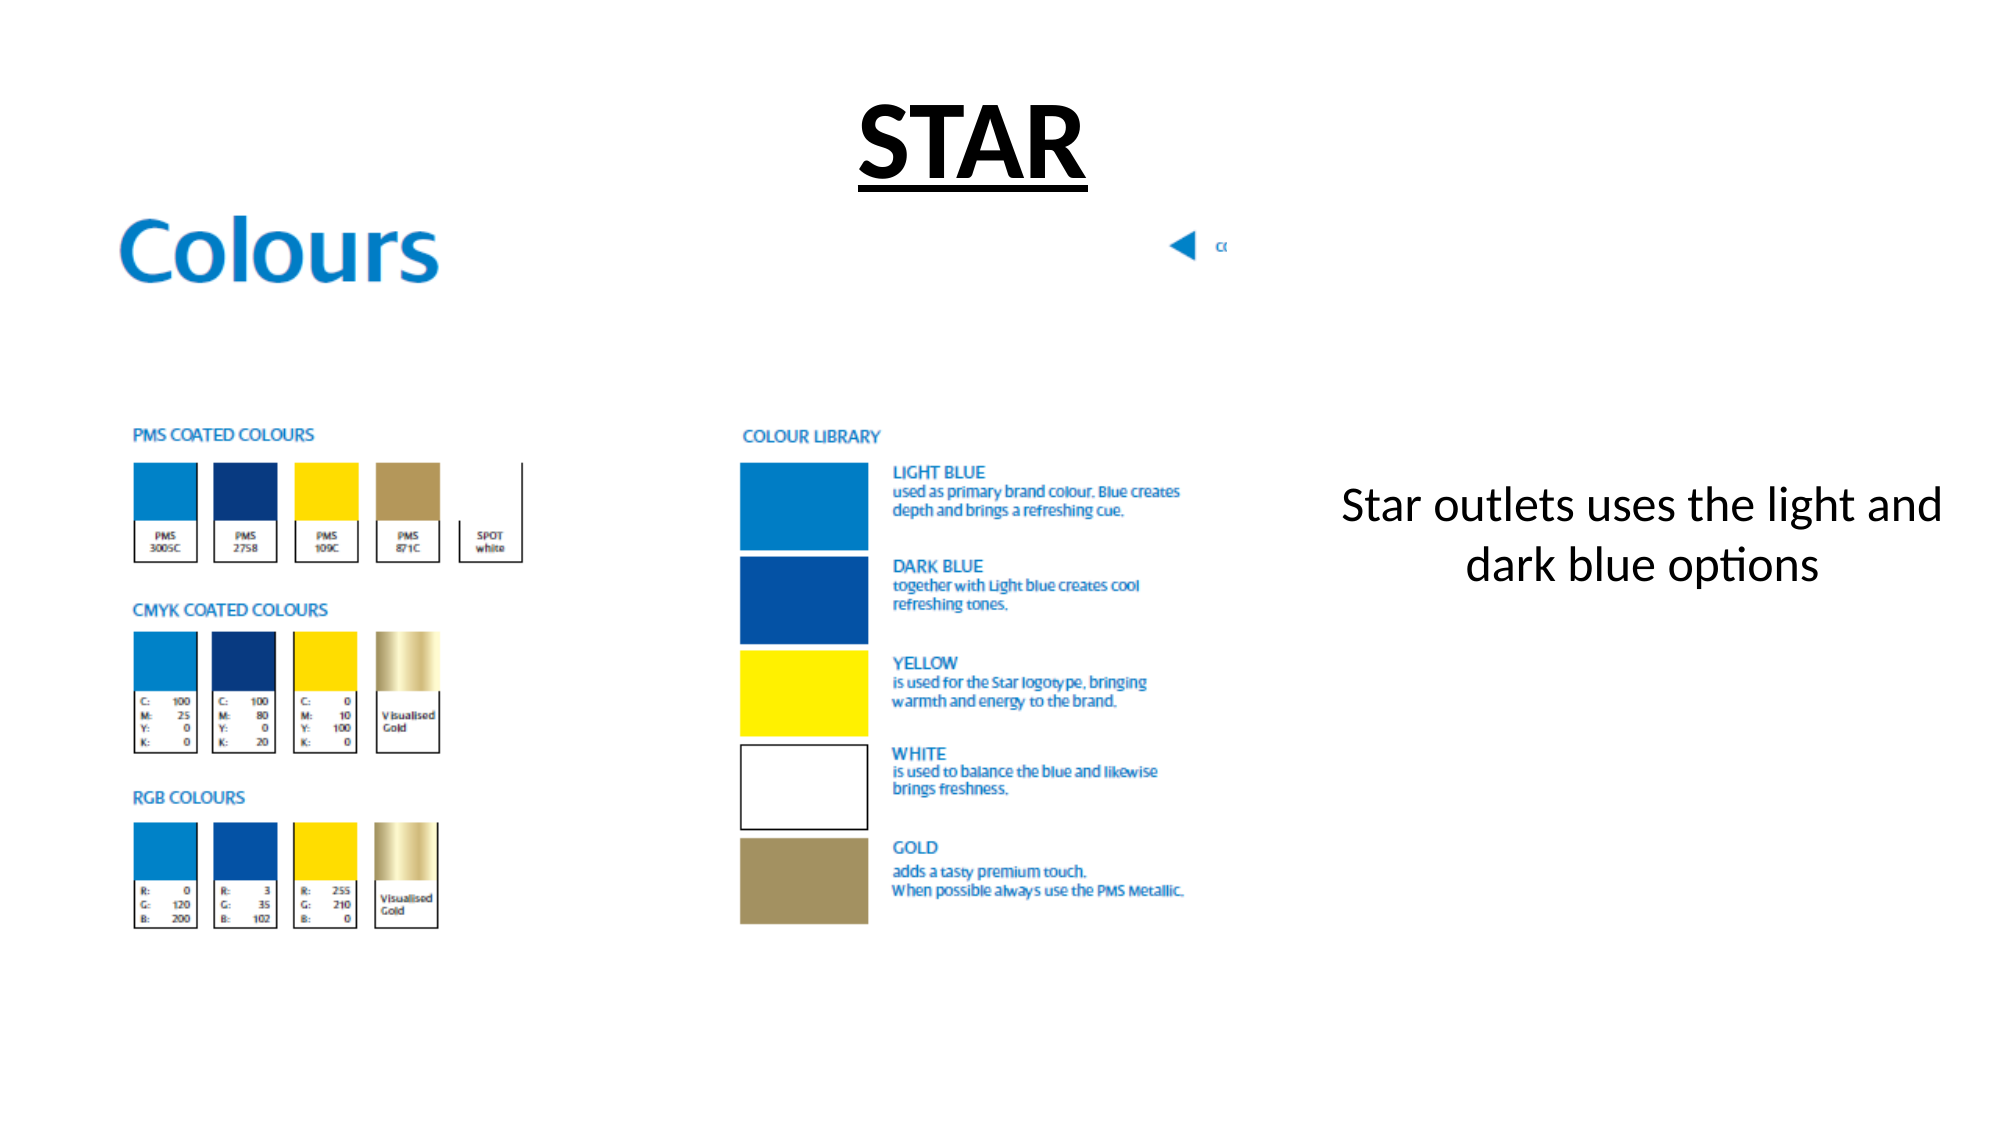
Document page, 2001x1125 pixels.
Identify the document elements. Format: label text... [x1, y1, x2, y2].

text_box Star outlets uses the light and dark blue options [1322, 464, 1963, 600]
text_box STAR [166, 58, 1780, 208]
picture [85, 191, 1227, 980]
